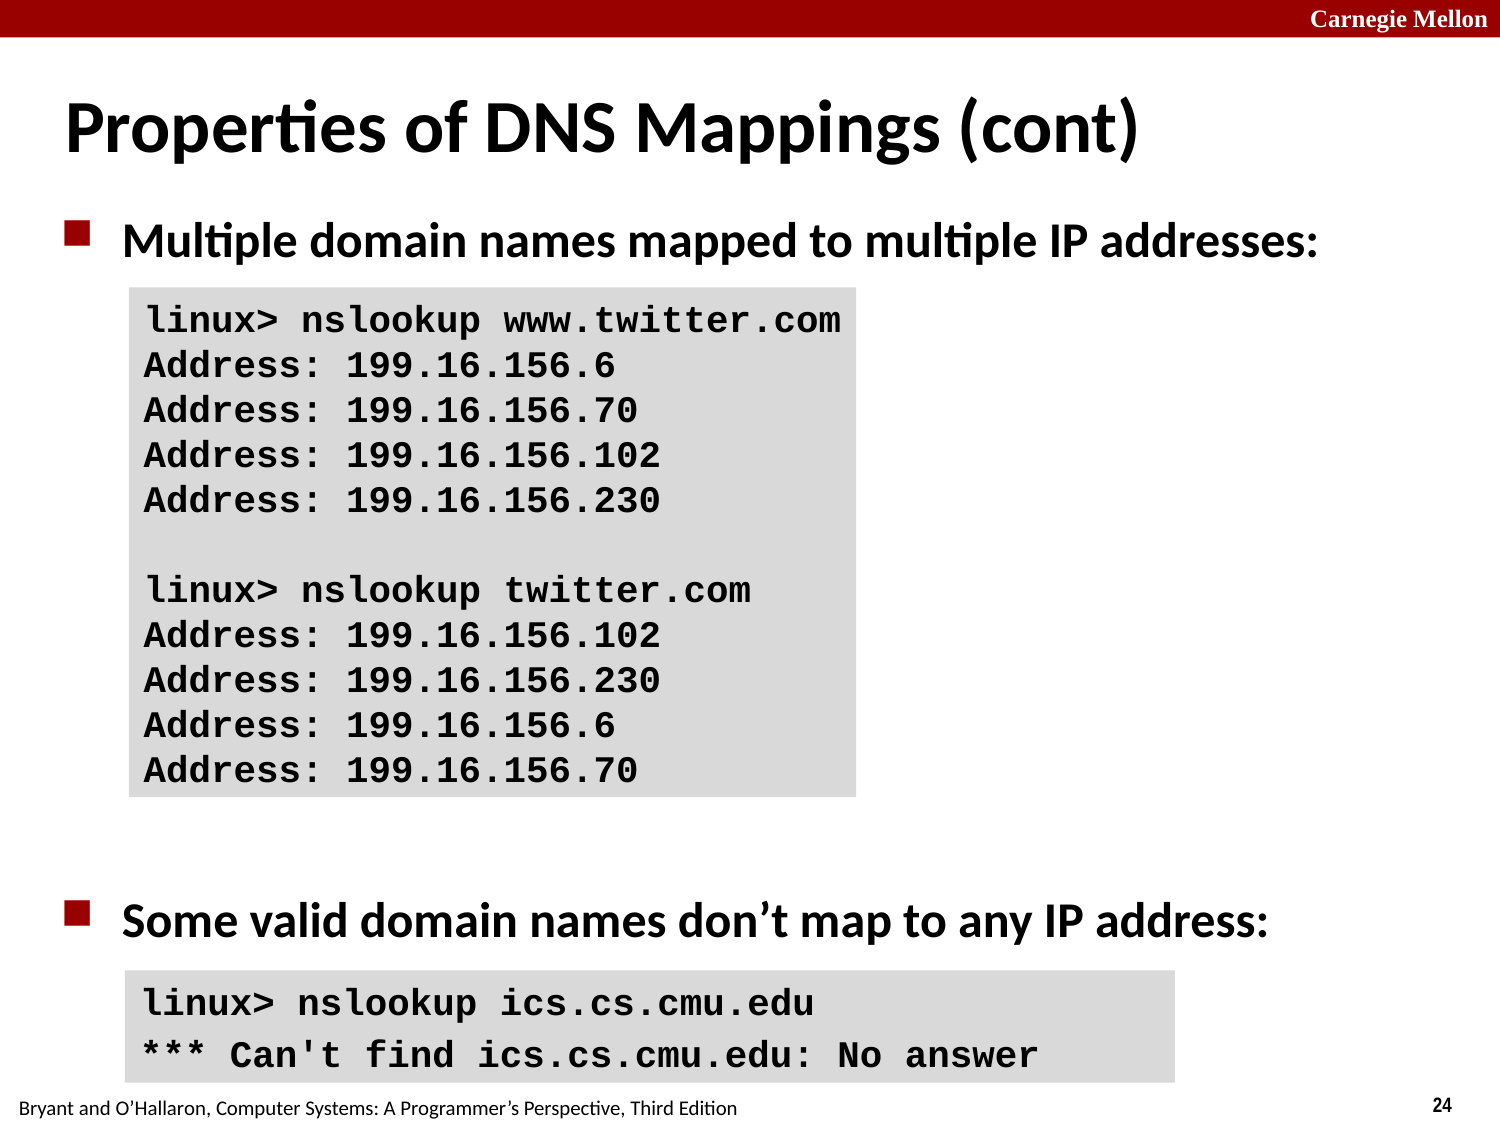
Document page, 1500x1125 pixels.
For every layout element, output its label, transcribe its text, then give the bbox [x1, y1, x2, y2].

title Properties of DNS Mappings (cont) [49, 74, 1296, 170]
text_box linux> nslookup ics.cs.cmu.edu *** Can't find ics.cs.cmu.edu: No answer [124, 970, 1175, 1083]
text_box linux> nslookup www.twitter.com Address: 199.16.156.6 Address: 199.16.156.70 Address: 199.16.156.102 Address: 199.16.156.230 linux> nslookup twitter.com Address: 199.16.156.102 Address: 199.16.156.230 Address: 199.16.156.6 Address: 199.16.156.70 [128, 287, 857, 798]
list Multiple domain names mapped to multiple IP addresses: Some valid domain names don’t map to any IP address: [50, 199, 1479, 1088]
